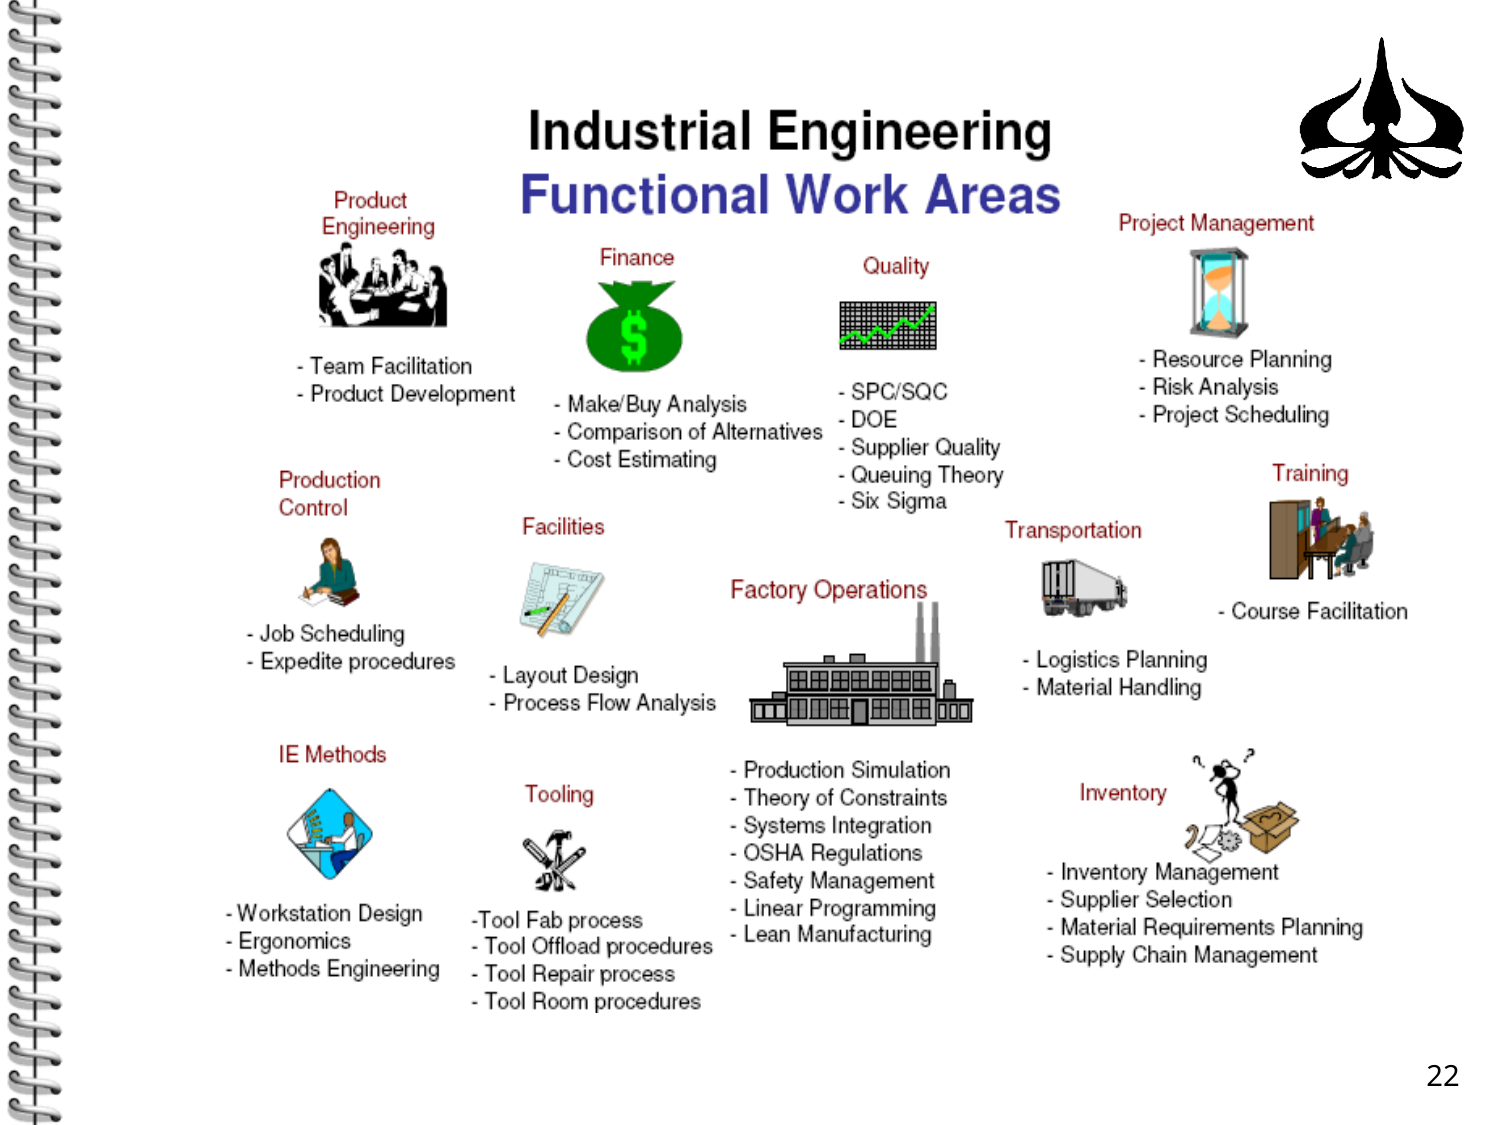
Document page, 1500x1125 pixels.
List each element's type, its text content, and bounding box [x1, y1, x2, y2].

picture [0, 0, 1500, 1125]
slide_number 22 [1124, 1049, 1476, 1091]
